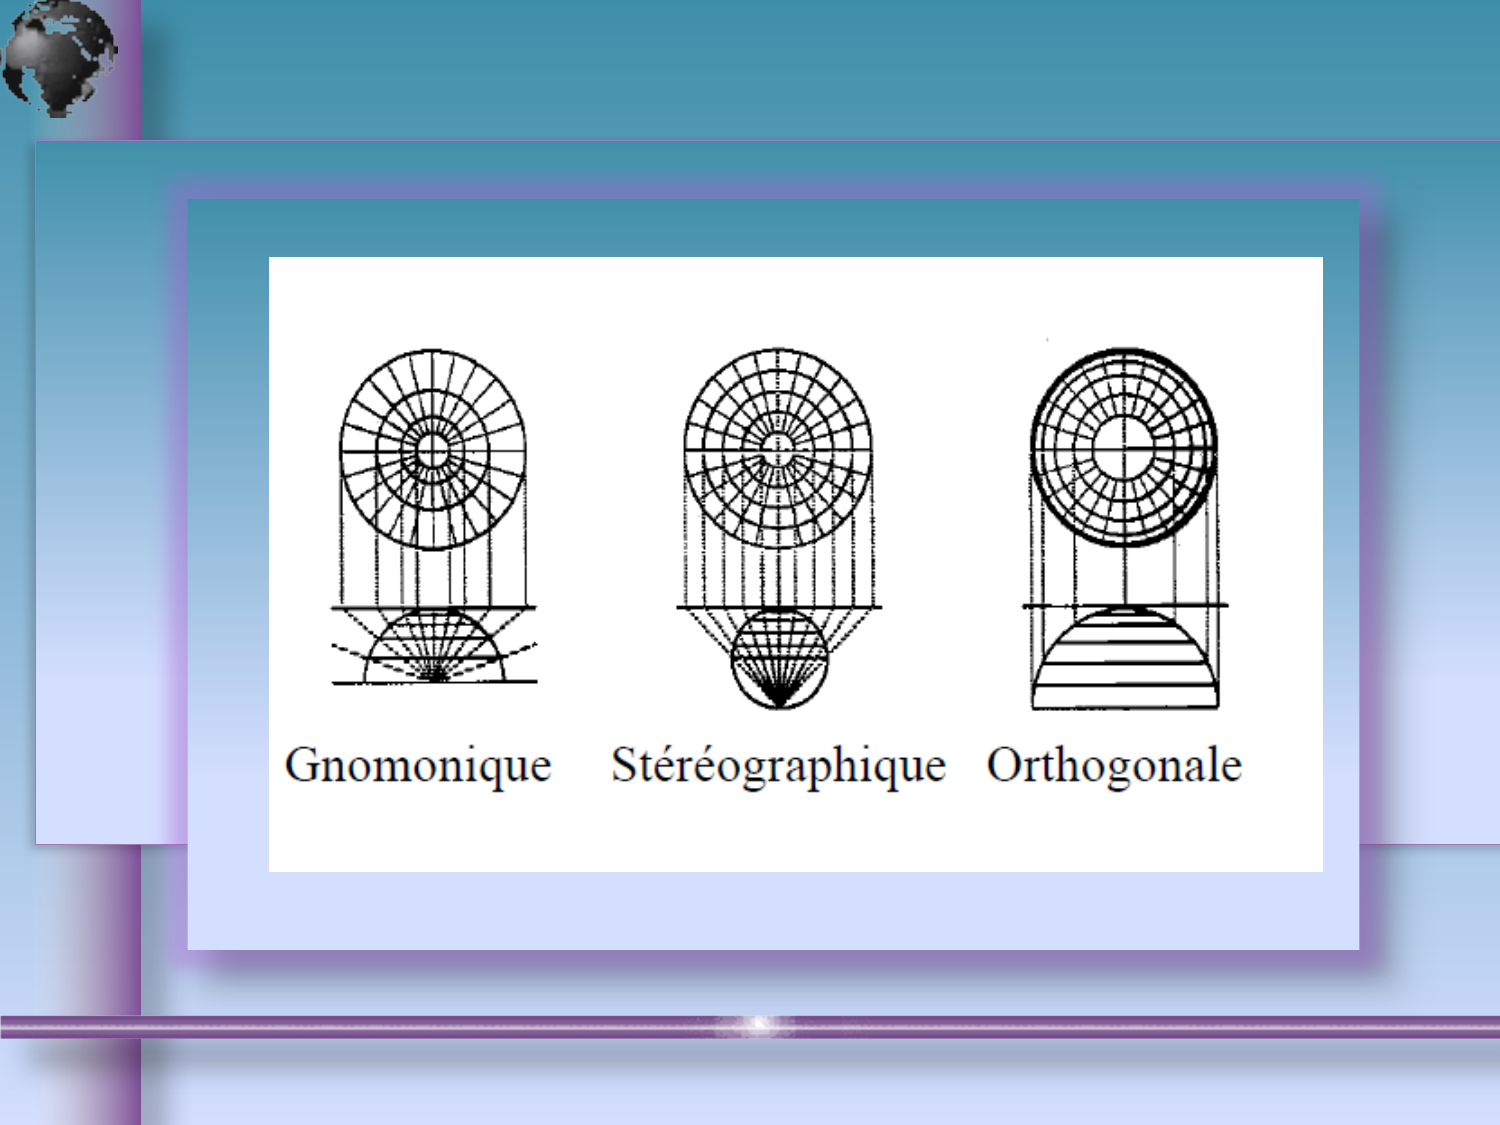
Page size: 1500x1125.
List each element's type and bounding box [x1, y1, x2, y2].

picture [34, 140, 1500, 950]
